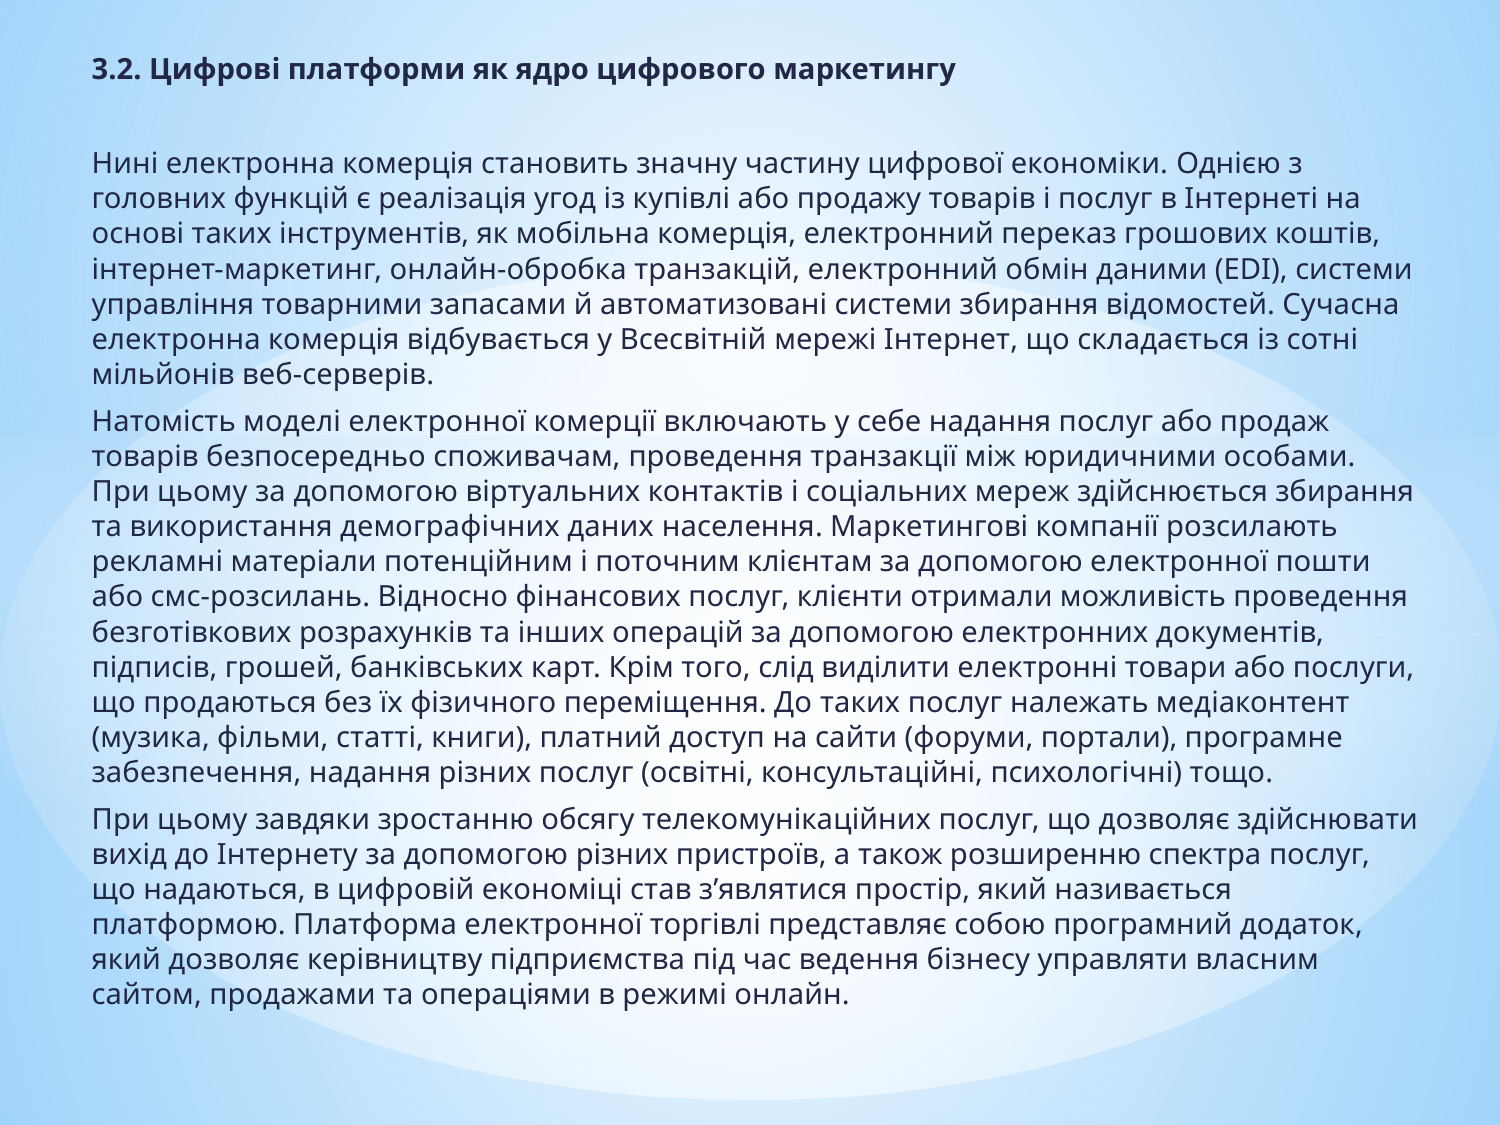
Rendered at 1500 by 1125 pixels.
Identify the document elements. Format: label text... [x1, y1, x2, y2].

subtitle 3.2. Цифрові платформи як ядро цифрового маркетингу Нині електронна комерція становить значну частину цифрової економіки. Однією з головних функцій є реалізація угод із купівлі або продажу товарів і послуг в Інтернеті на основі таких інструментів, як мобільна комерція, електронний переказ грошових коштів, інтернет-маркетинг, онлайн-обробка транзакцій, електронний обмін даними (EDI), системи управління товарними запасами й автоматизовані системи збирання відомостей. Сучасна електронна комерція відбувається у Всесвітній мережі Інтернет, що складається із сотні мільйонів веб-серверів. Натомість моделі електронної комерції включають у себе надання послуг або продаж товарів безпосередньо споживачам, проведення транзакції між юридичними особами. При цьому за допомогою віртуальних контактів і соціальних мереж здійснюється збирання та використання демографічних даних населення. Маркетингові компанії розсилають рекламні матеріали потенційним і поточним клієнтам за допомогою електронної пошти або смс-розсилань. Відносно фінансових послуг, клієнти отримали можливість проведення безготівкових розрахунків та інших операцій за допомогою електронних документів, підписів, грошей, банківських карт. Крім того, слід виділити електронні товари або послуги, що продаються без їх фізичного переміщення. До таких послуг належать медіаконтент (музика, фільми, статті, книги), платний доступ на сайти (форуми, портали), програмне забезпечення, надання різних послуг (освітні, консультаційні, психологічні) тощо. При цьому завдяки зростанню обсягу телекомунікаційних послуг, що дозволяє здійснювати вихід до Інтернету за допомогою різних пристроїв, а також розширенню спектра послуг, що надаються, в цифровій економіці став з’являтися простір, який називається платформою. Платформа електронної торгівлі представляє собою програмний додаток, який дозволяє керівництву підприємства під час ведення бізнесу управляти власним сайтом, продажами та операціями в режимі онлайн. [76, 42, 1436, 1035]
